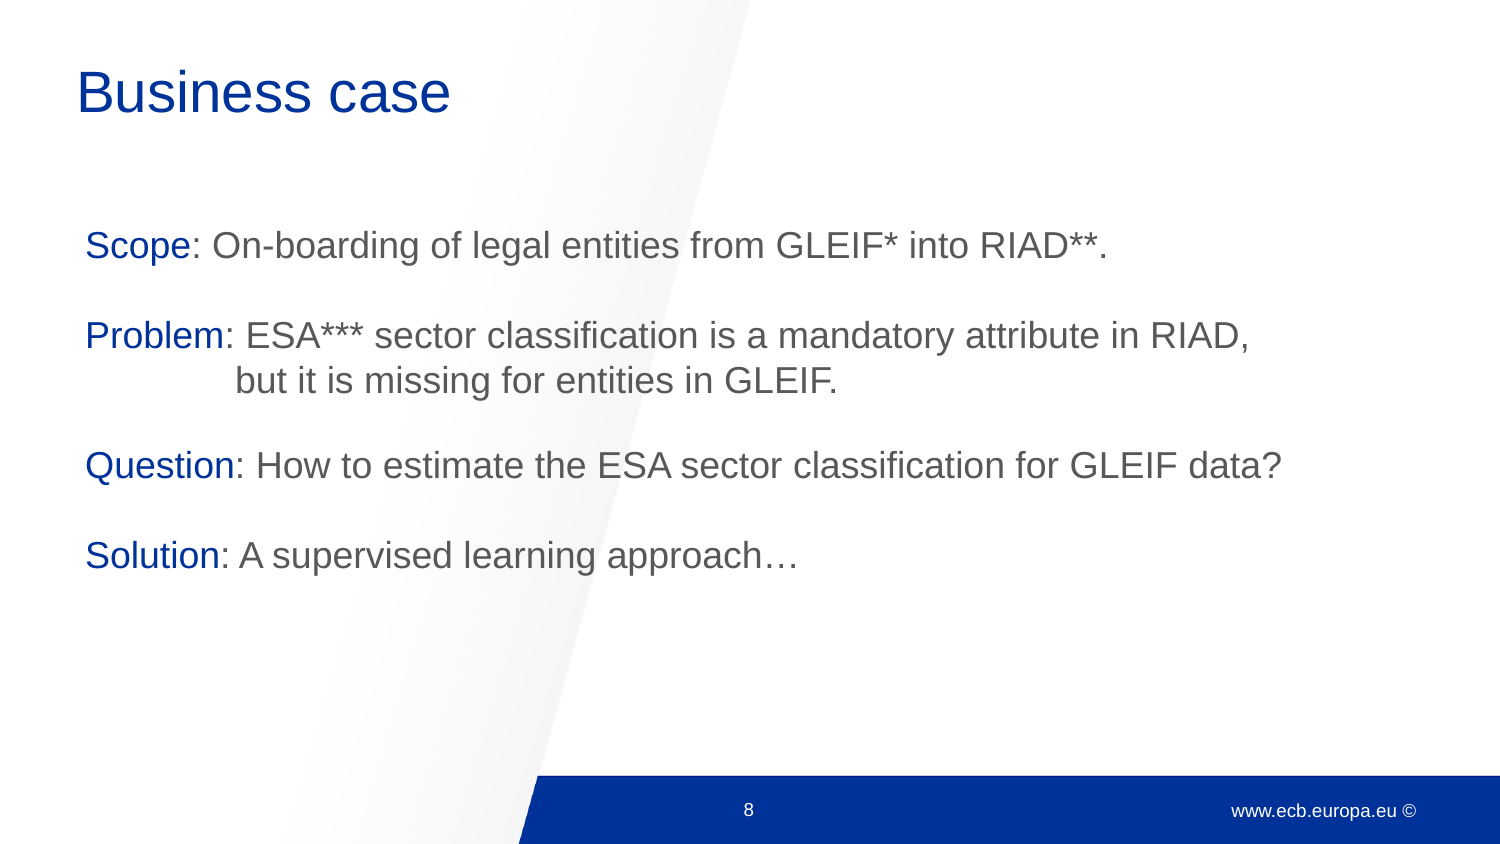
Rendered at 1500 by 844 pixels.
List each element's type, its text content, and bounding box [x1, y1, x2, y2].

picture [0, 0, 1500, 844]
text_box Scope: On-boarding of legal entities from GLEIF* into RIAD**. Problem: ESA*** sector classification is a mandatory attribute in RIAD, but it is missing for entities in GLEIF. Question: How to estimate the ESA sector classification for GLEIF data? Solution: A supervised learning approach… [70, 168, 1300, 584]
title Business case [76, 67, 1455, 172]
slide_number 8 [714, 796, 783, 820]
